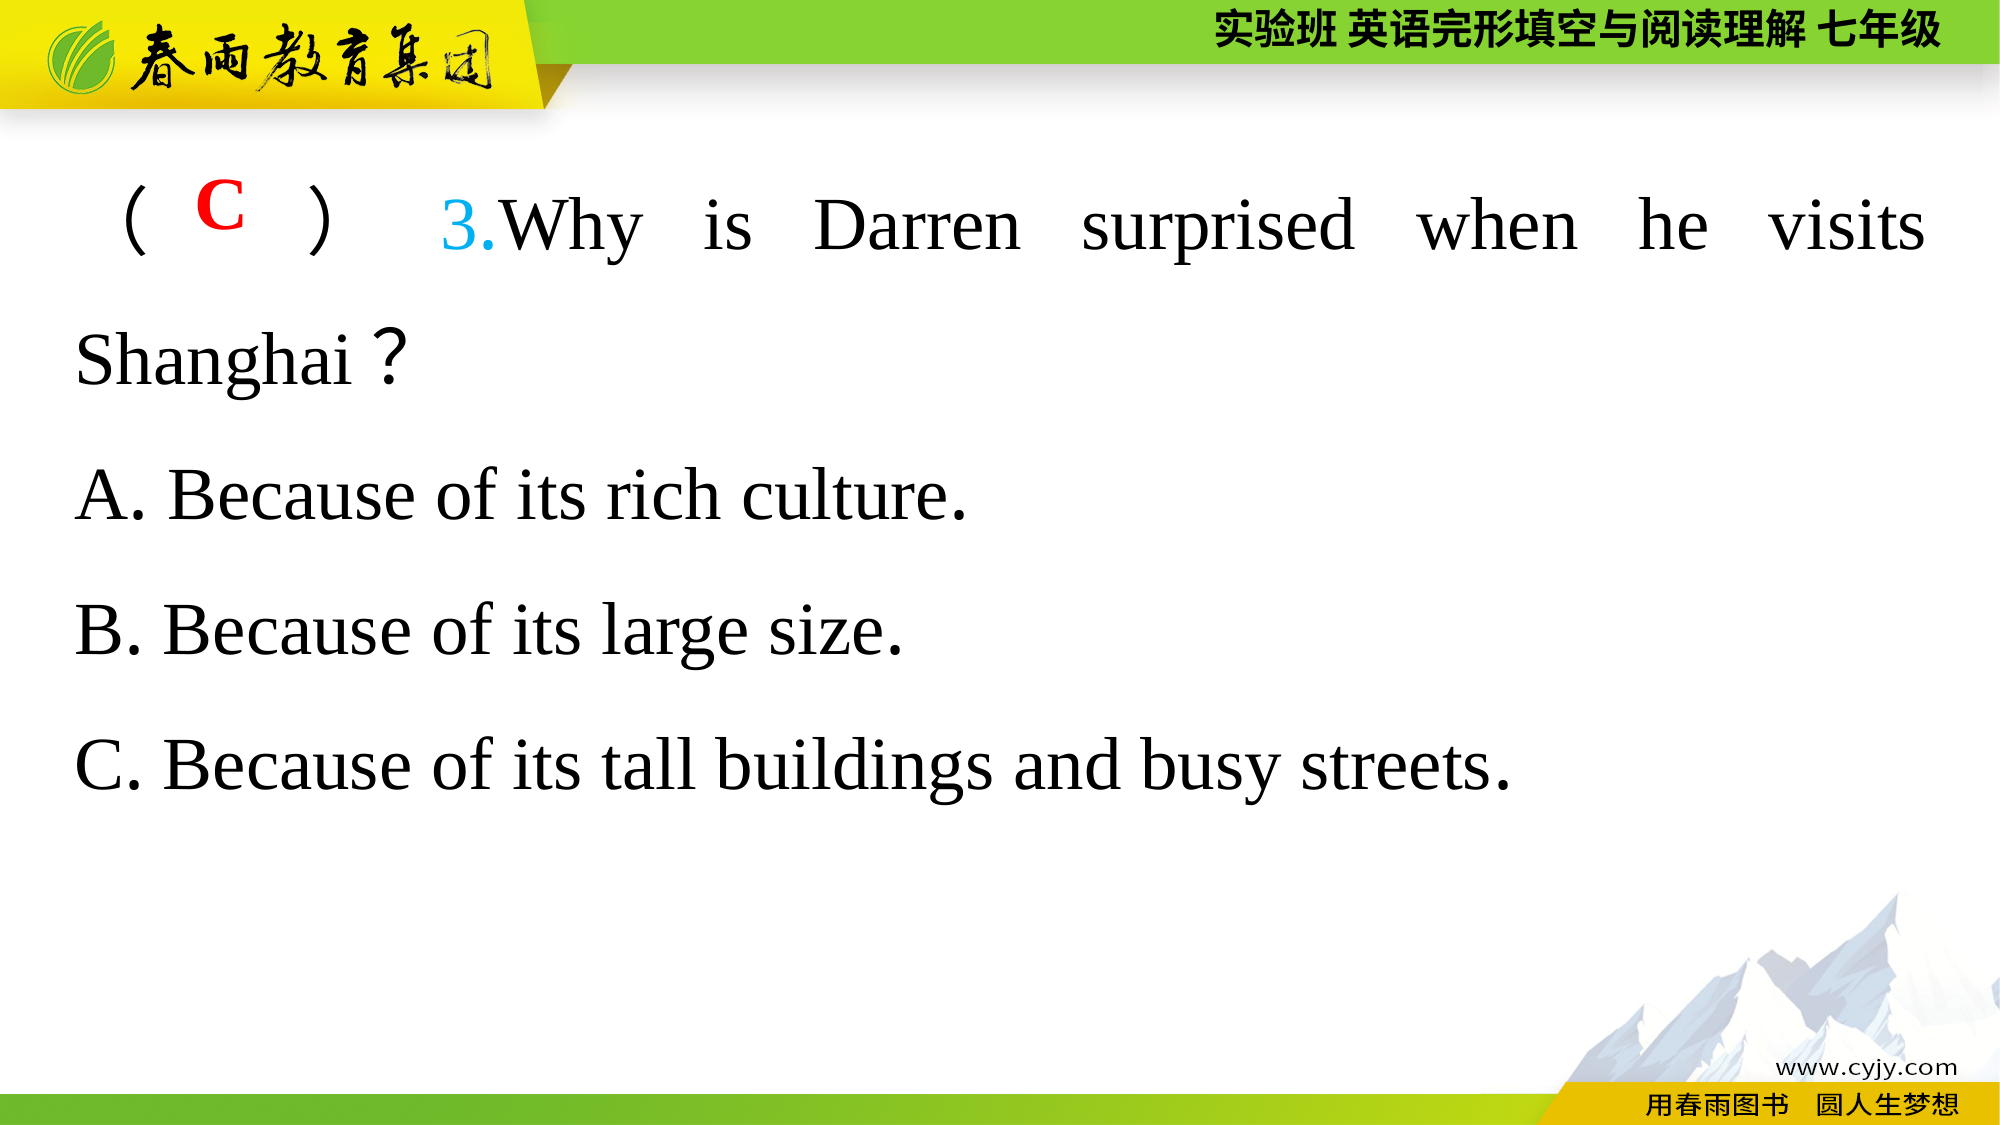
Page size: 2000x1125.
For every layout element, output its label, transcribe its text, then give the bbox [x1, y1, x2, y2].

picture [0, 0, 2000, 1125]
list （ ）3.Why is Darren surprised when he visits Shanghai？ A. Because of its rich culture. B. Because of its large size. C. Because of its tall buildings and busy streets. [59, 122, 1944, 820]
